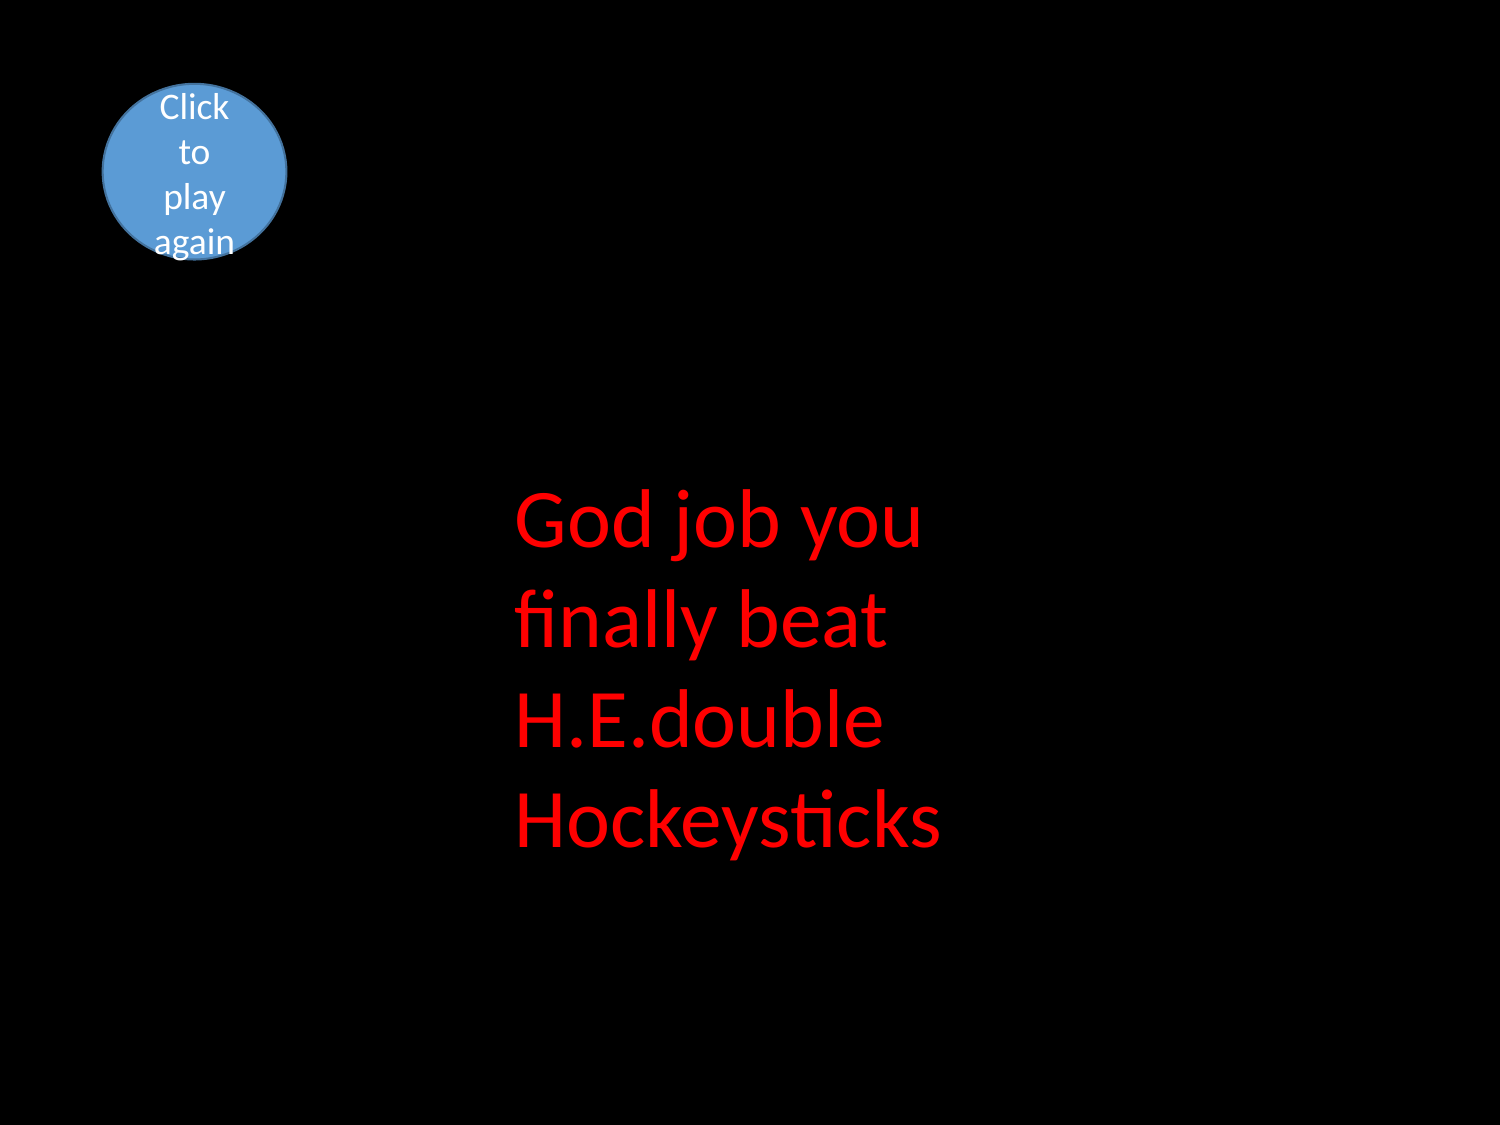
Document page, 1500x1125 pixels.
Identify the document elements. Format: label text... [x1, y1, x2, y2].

text_box God job you finally beat H.E.double Hockeysticks [499, 456, 984, 872]
text_box Click to play again [101, 82, 288, 261]
